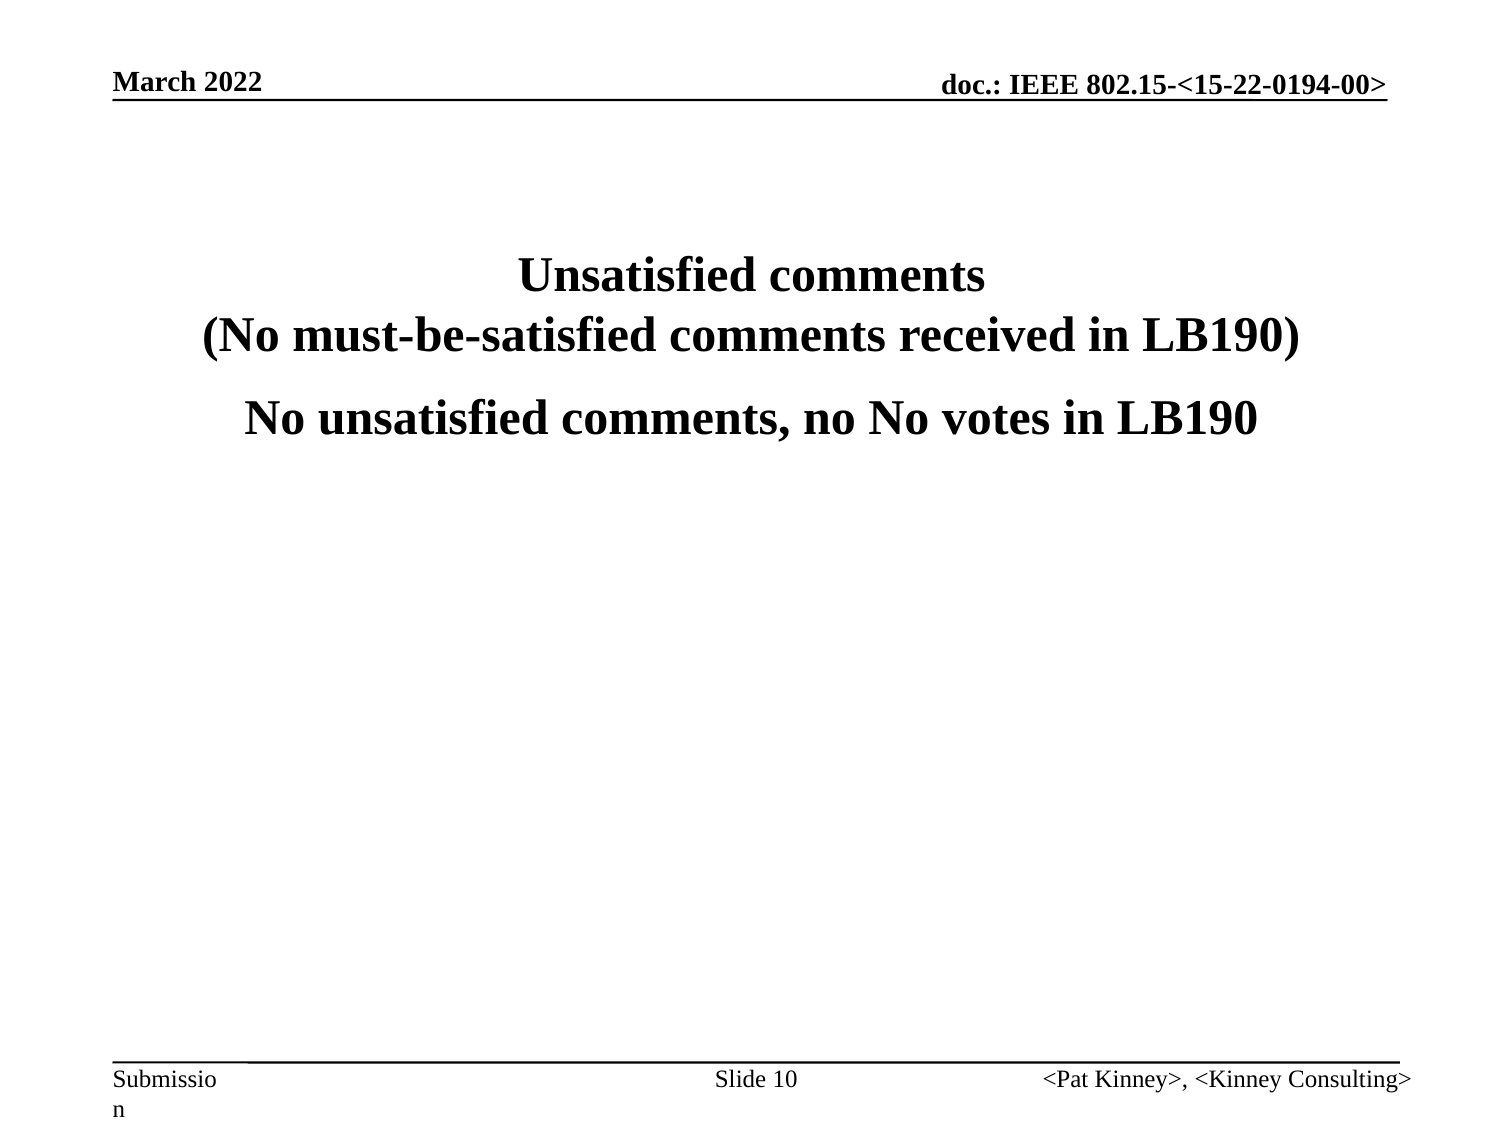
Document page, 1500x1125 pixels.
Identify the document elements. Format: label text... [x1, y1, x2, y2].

slide_number Slide 10 [712, 1062, 800, 1093]
text_box Unsatisfied comments (No must-be-satisfied comments received in LB190) No unsatisfied comments, no No votes in LB190 [114, 219, 1389, 467]
footer <Pat Kinney>, <Kinney Consulting> [900, 1062, 1413, 1093]
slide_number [112, 62, 375, 98]
